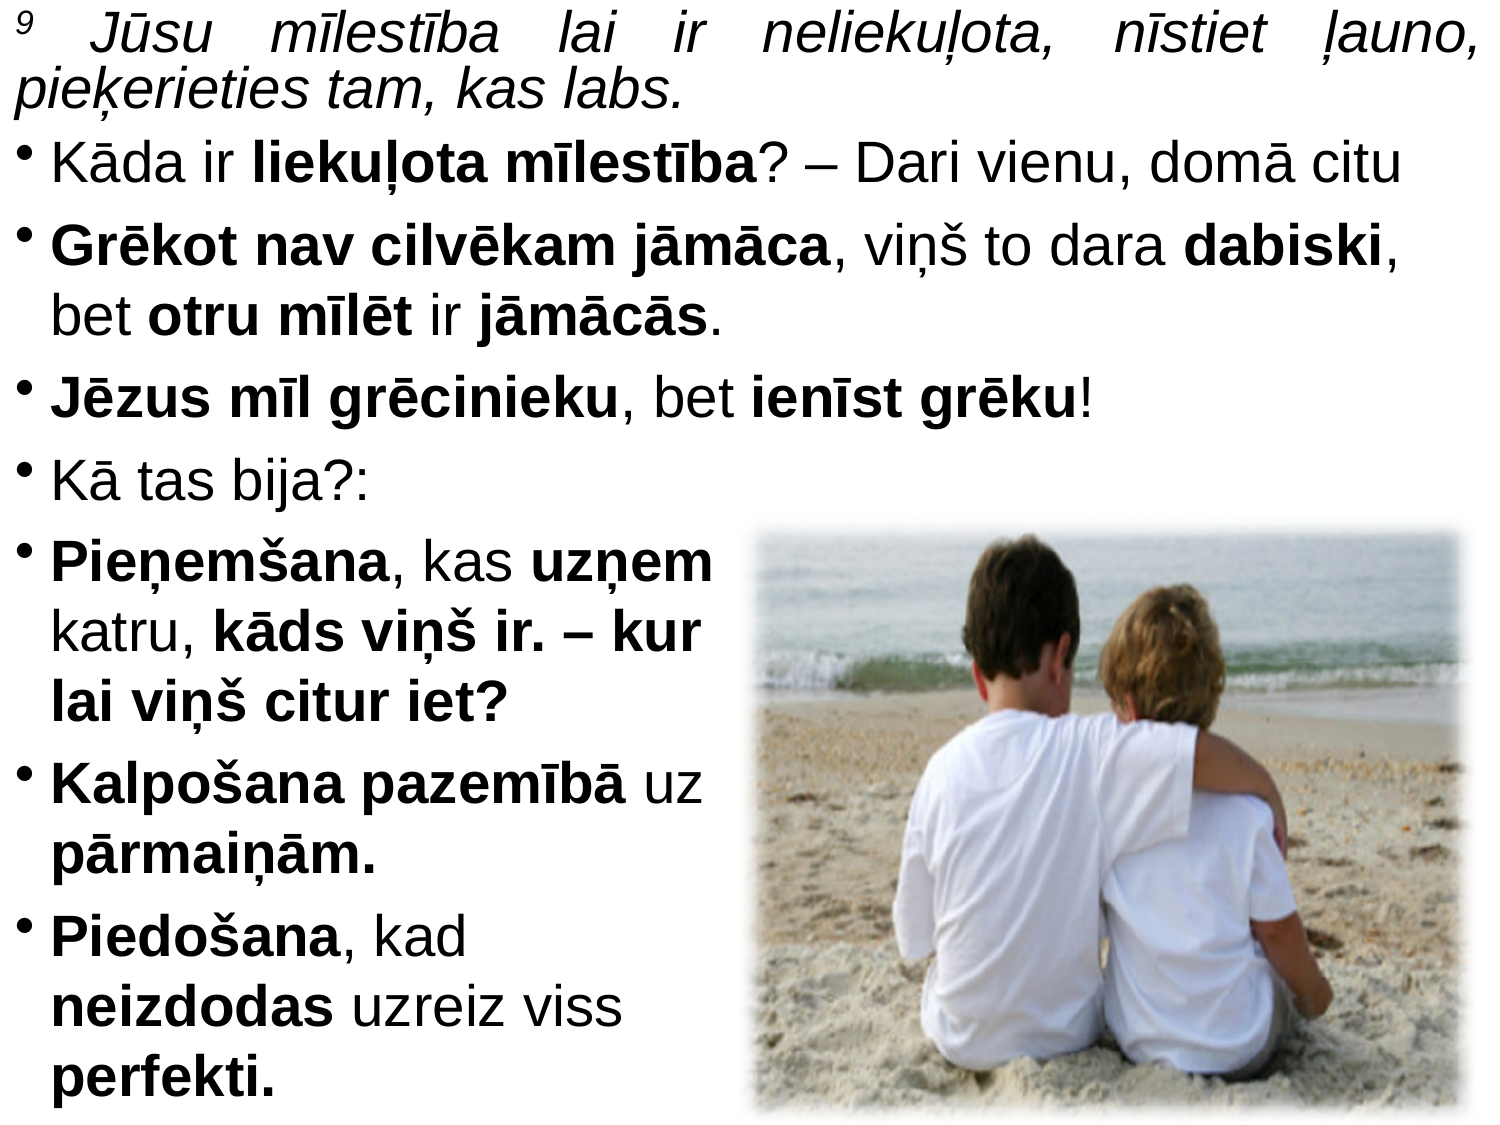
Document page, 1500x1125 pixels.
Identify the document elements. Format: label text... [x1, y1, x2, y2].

text_box Kāda ir liekuļota mīlestība? – Dari vienu, domā citu Grēkot nav cilvēkam jāmāca, viņš to dara dabiski, bet otru mīlēt ir jāmācās. Jēzus mīl grēcinieku, bet ienīst grēku! Kā tas bija?: [0, 117, 1500, 520]
picture [737, 515, 1477, 1125]
list 9 Jūsu mīlestība lai ir neliekuļota, nīstiet ļauno, pieķerieties tam, kas labs. [0, 0, 1500, 117]
text_box Pieņemšana, kas uzņem katru, kāds viņš ir. – kur lai viņš citur iet? Kalpošana pazemībā uz pārmaiņām. Piedošana, kad neizdodas uzreiz viss perfekti. [0, 515, 736, 1116]
